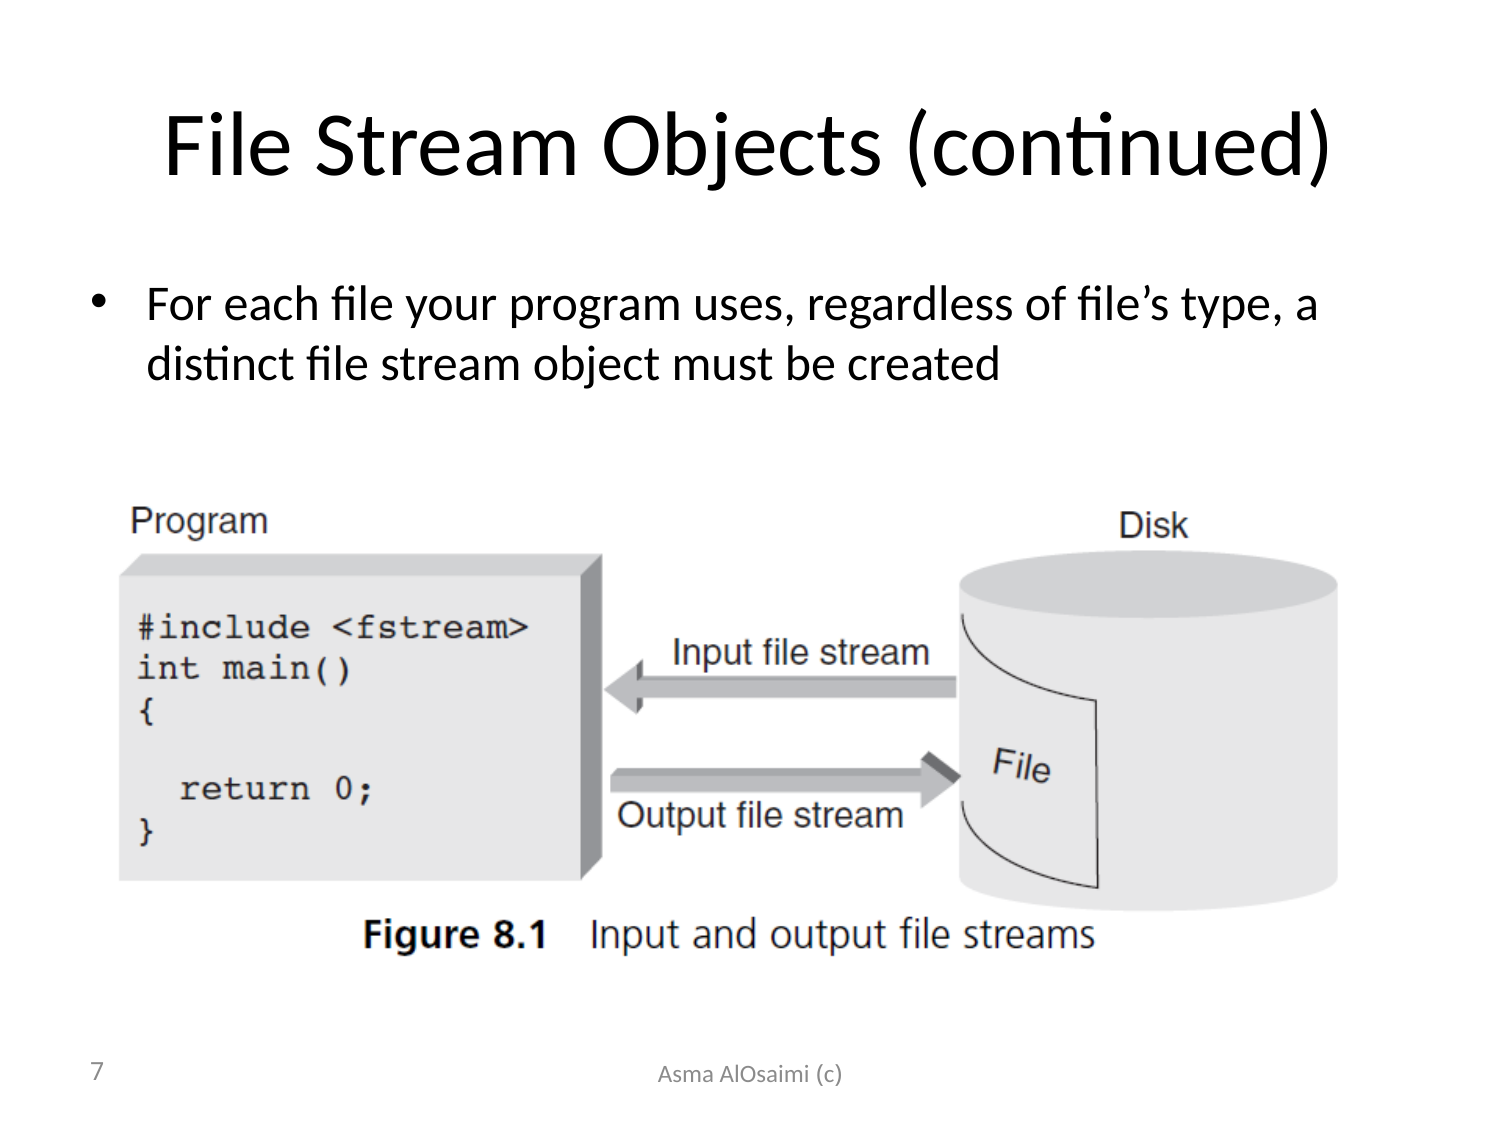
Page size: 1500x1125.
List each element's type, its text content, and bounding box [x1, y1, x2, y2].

footer (c) Asma AlOsaimi [512, 1042, 988, 1103]
picture [99, 474, 1374, 987]
slide_number 7 [75, 1042, 425, 1103]
list For each file your program uses, regardless of file’s type, a distinct file stream object must be created [75, 262, 1425, 1005]
title File Stream Objects (continued) [75, 45, 1425, 233]
